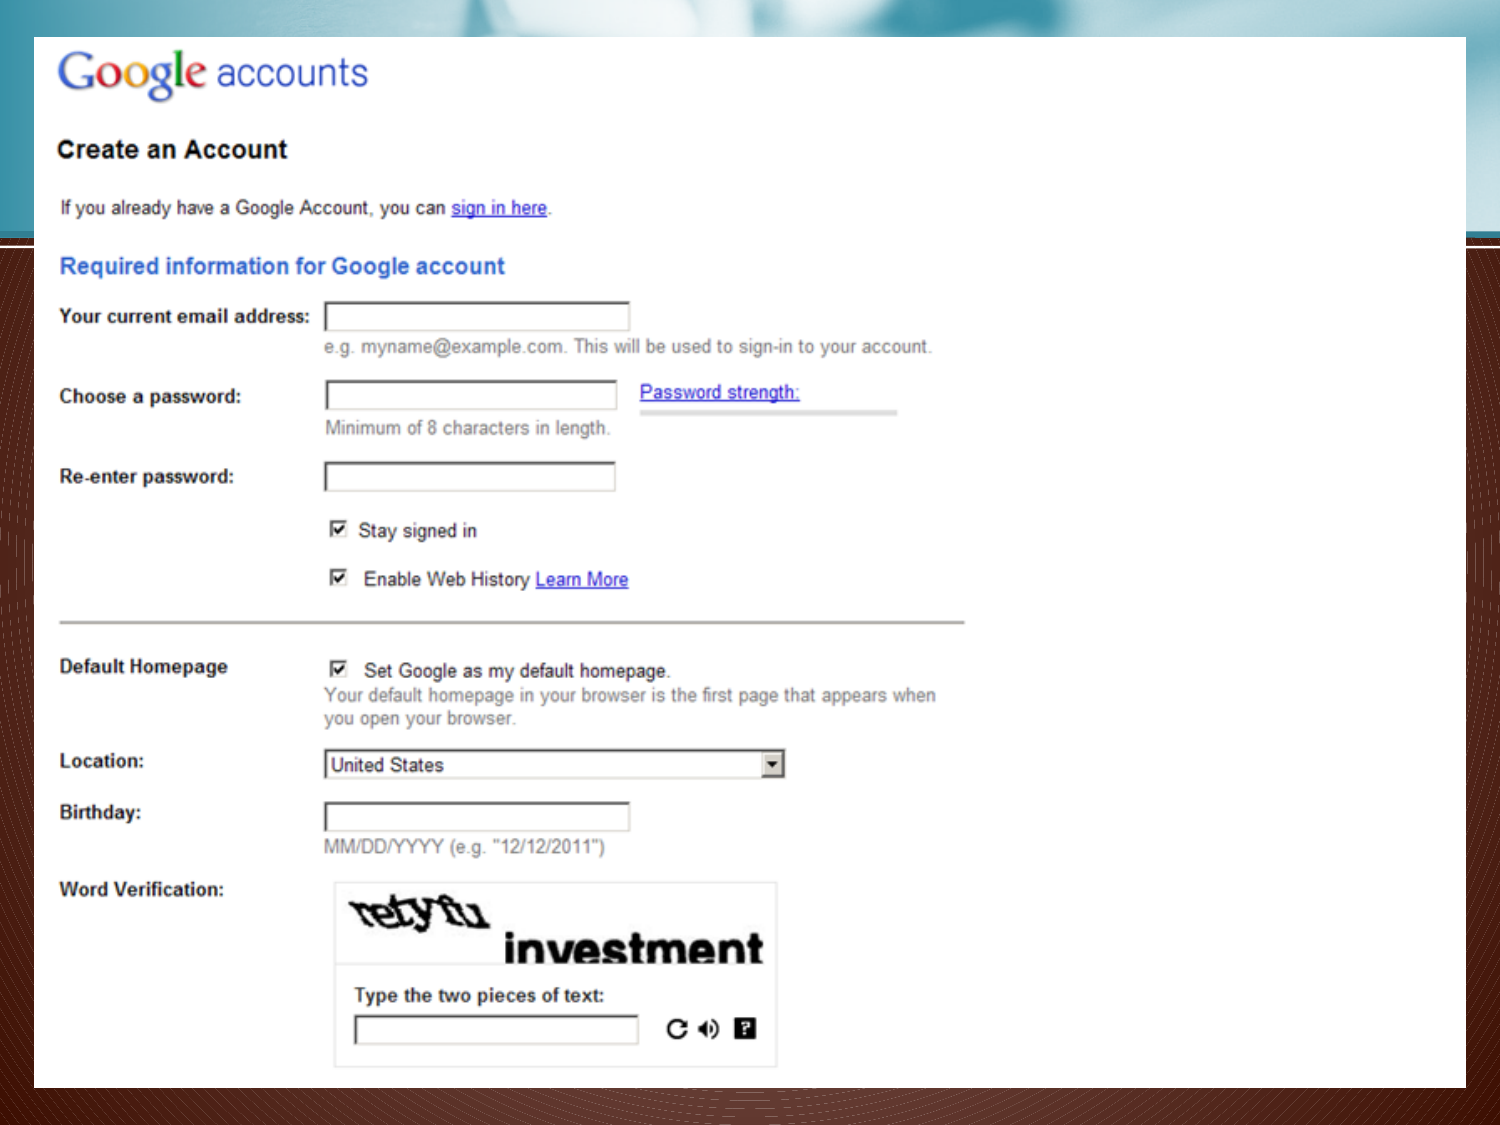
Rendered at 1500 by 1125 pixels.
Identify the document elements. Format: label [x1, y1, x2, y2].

picture [34, 37, 1466, 1088]
